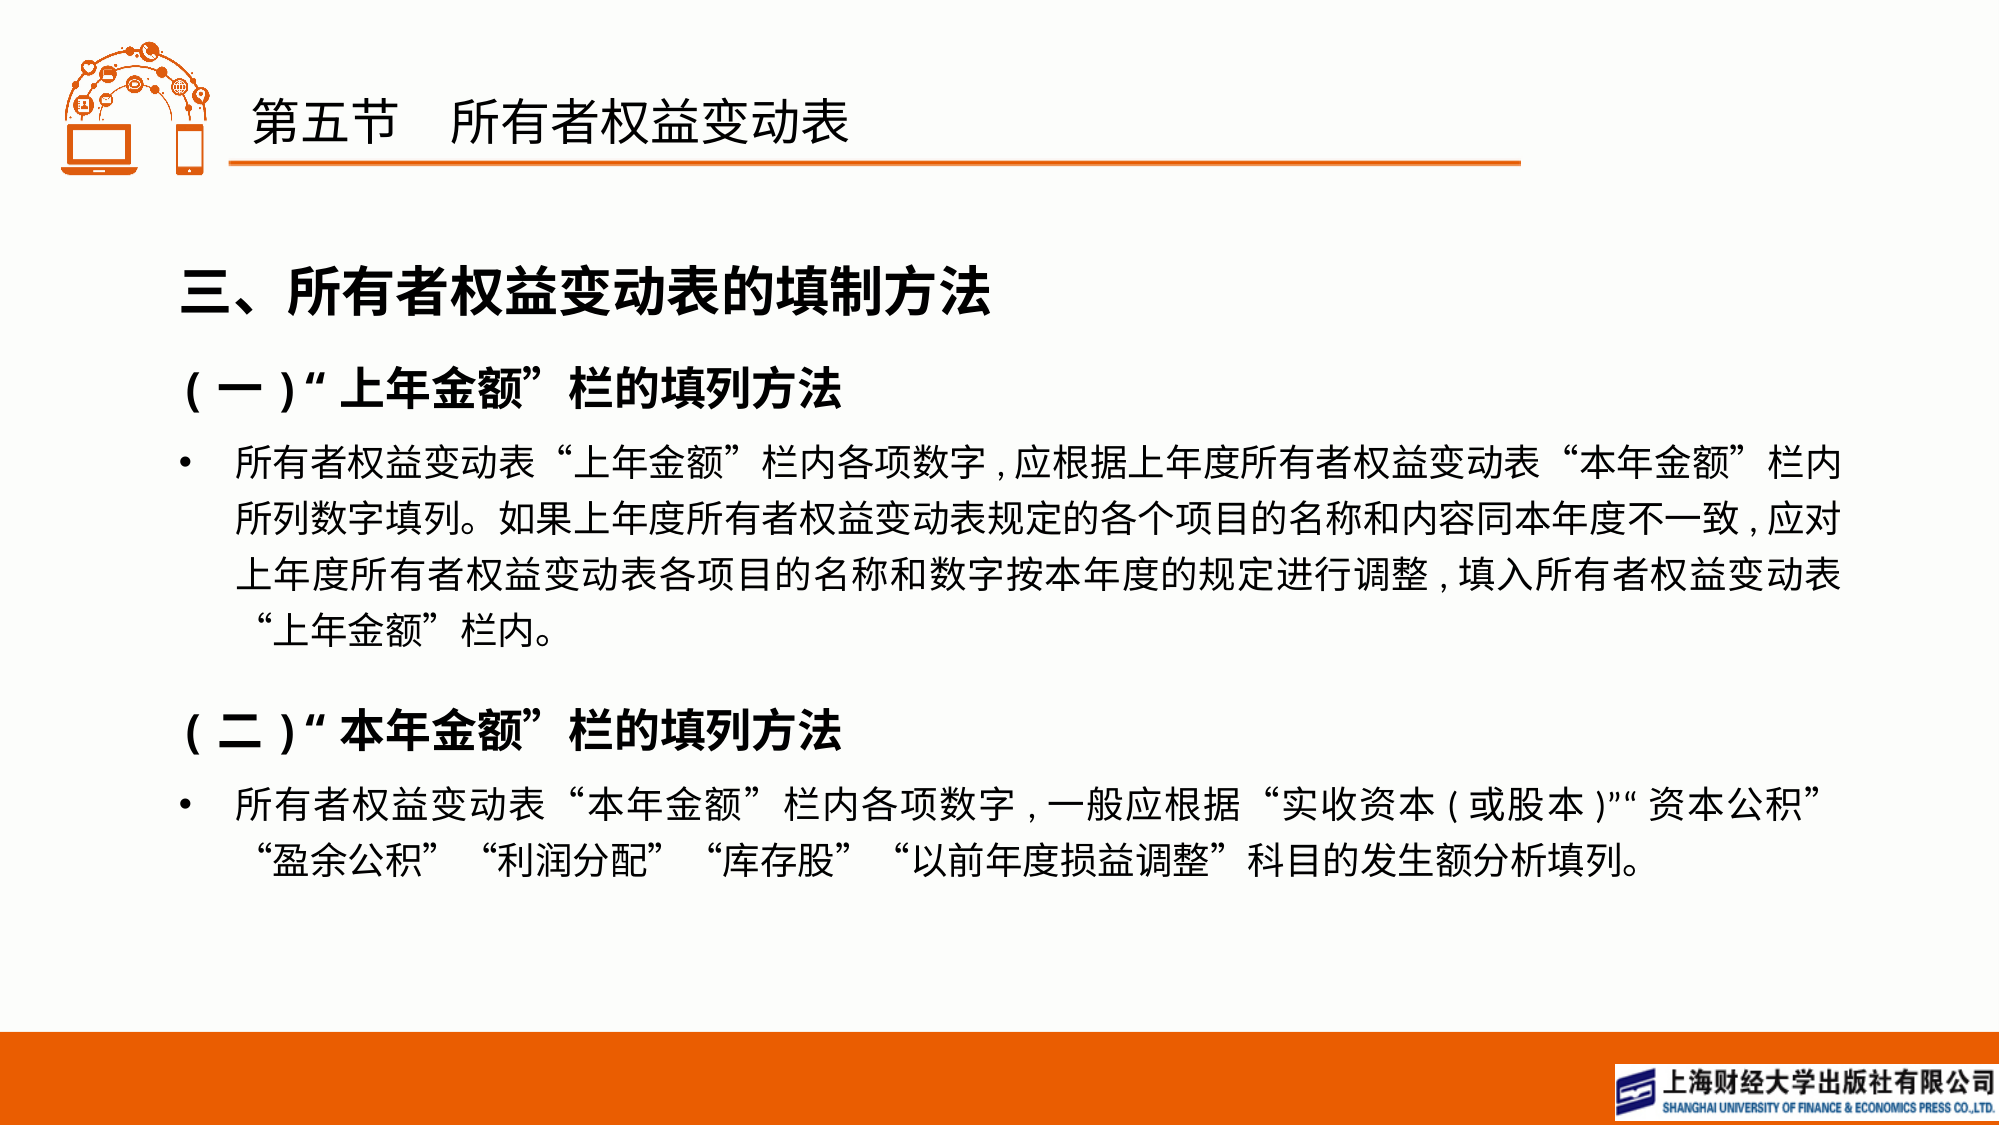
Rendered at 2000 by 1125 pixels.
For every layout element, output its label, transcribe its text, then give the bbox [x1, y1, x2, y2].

title 第五节 所有者权益变动表 [235, 82, 1605, 189]
picture [0, 0, 2000, 1125]
list 三、所有者权益变动表的填制方法 (一)“上年金额”栏的填列方法 所有者权益变动表“上年金额”栏内各项数字,应根据上年度所有者权益变动表“本年金额”栏内所列数字填列。如果上年度所有者权益变动表规定的各个项目的名称和内容同本年度不一致,应对上年度所有者权益变动表各项目的名称和数字按本年度的规定进行调整,填入所有者权益变动表“上年金额”栏内。 (二)“本年金额”栏的填列方法 所有者权益变动表“本年金额”栏内各项数字,一般应根据“实收资本(或股本)”“资本公积”“盈余公积”“利润分配”“库存股”“以前年度损益调整”科目的发生额分析填列。 [163, 227, 1858, 1049]
